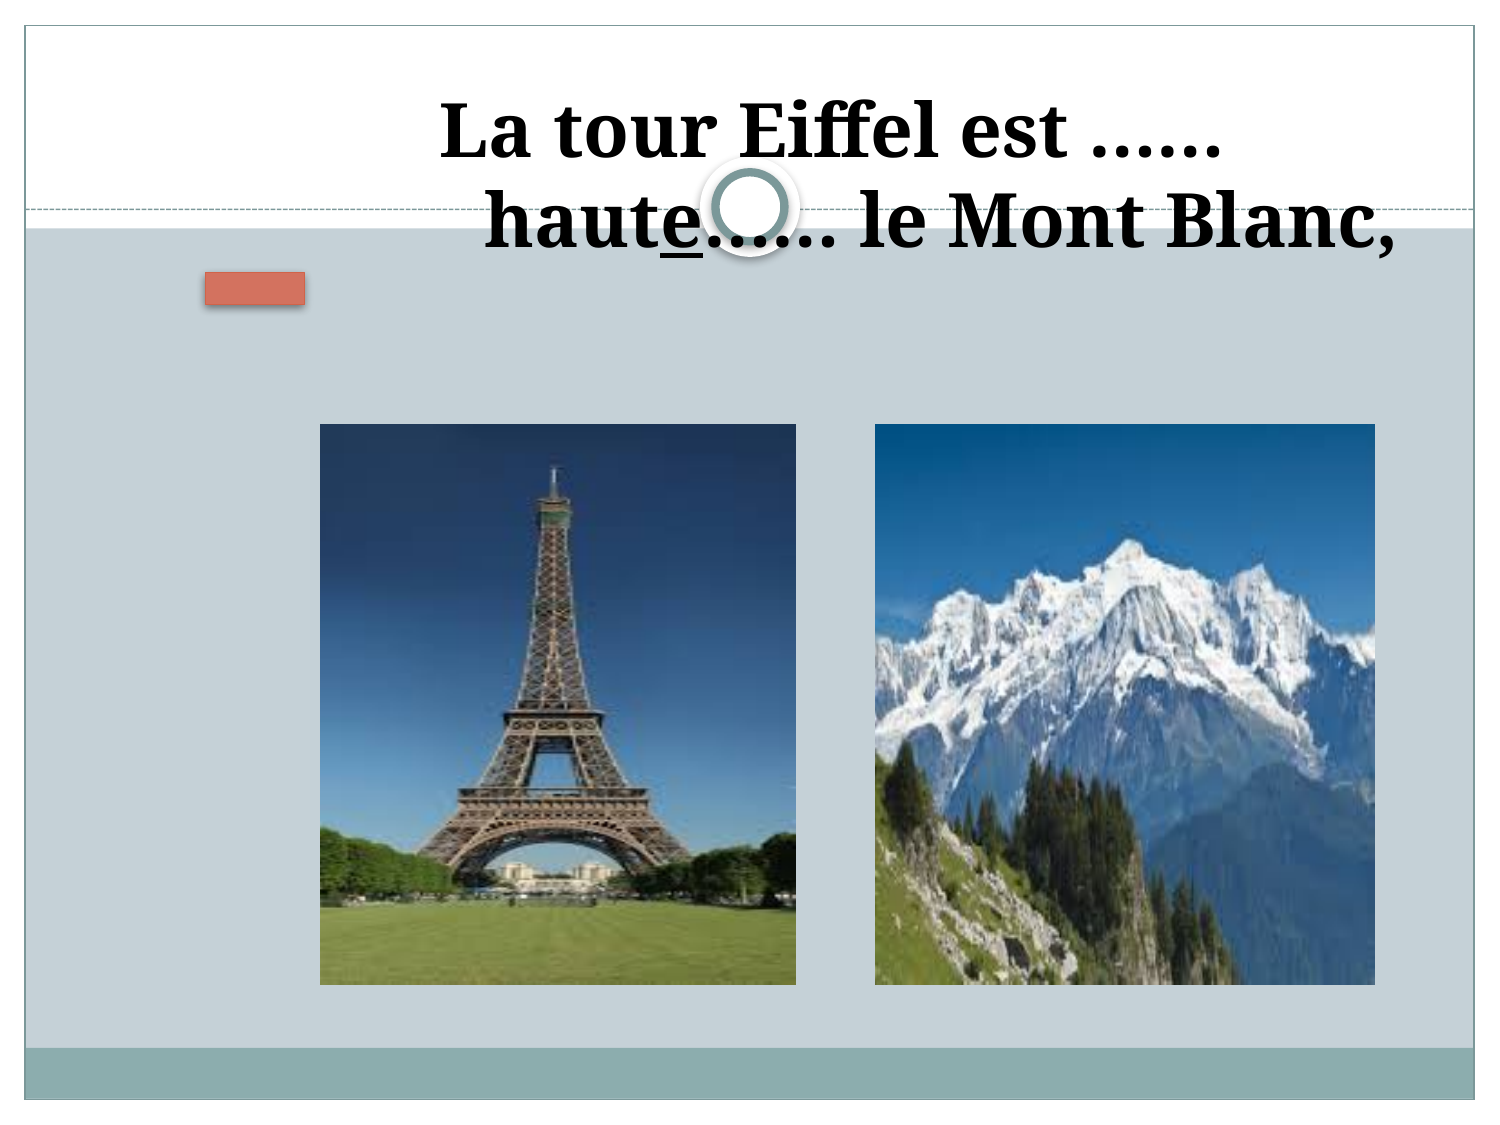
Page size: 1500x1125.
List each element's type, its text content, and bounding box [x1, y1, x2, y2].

text_box [205, 272, 305, 305]
picture [874, 424, 1376, 985]
list La tour Eiffel est ……haute…… le Mont Blanc, [425, 75, 1438, 375]
picture [320, 424, 796, 985]
